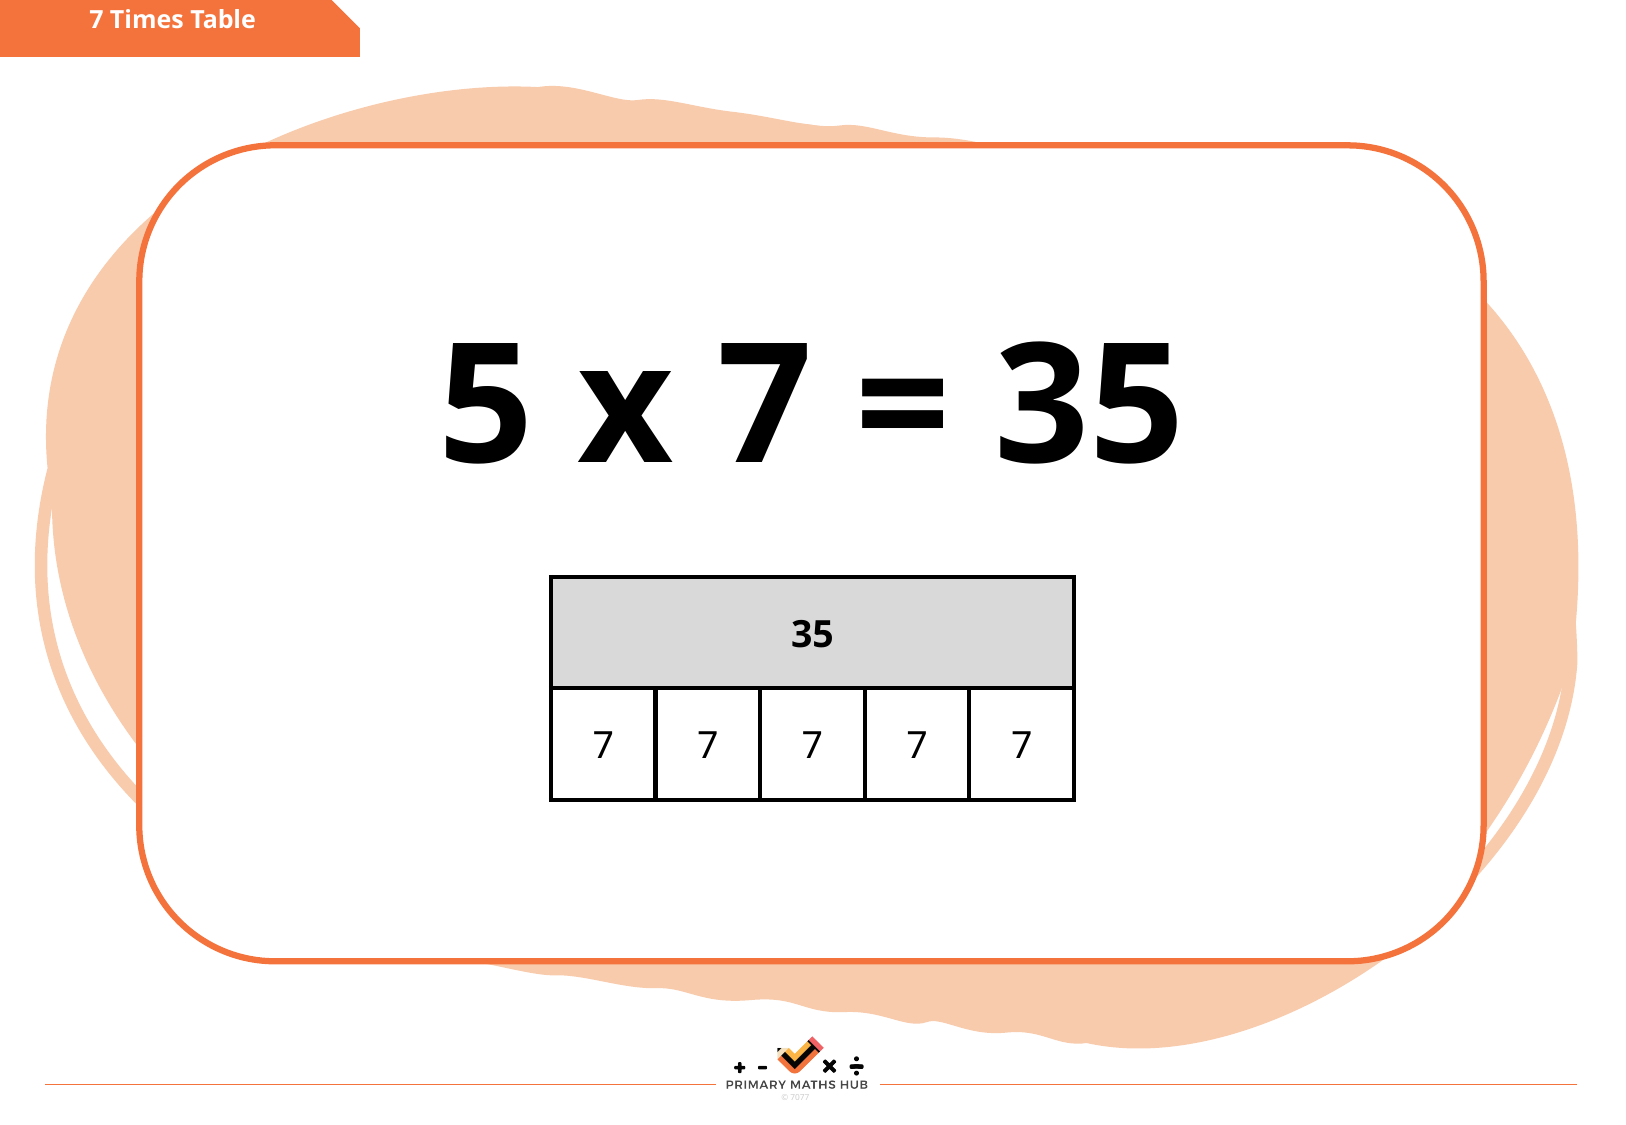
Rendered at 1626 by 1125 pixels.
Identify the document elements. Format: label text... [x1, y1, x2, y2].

table_cell 7 [867, 690, 967, 798]
picture [722, 1034, 872, 1094]
text_box 5 x 7 = 35 [140, 288, 1485, 503]
table_header 35 [553, 579, 1072, 686]
text_box [496, 960, 1374, 1044]
text_box [273, 91, 956, 144]
table_cell 7 [762, 690, 863, 798]
text_box [39, 214, 155, 799]
text_box [138, 144, 1485, 963]
text_box © 7077 [720, 1084, 870, 1110]
table_cell 7 [971, 690, 1072, 798]
text_box 7 Times Table [0, 0, 361, 58]
text_box [1479, 300, 1579, 867]
table_cell 7 [658, 690, 758, 798]
table_cell 7 [553, 690, 653, 798]
